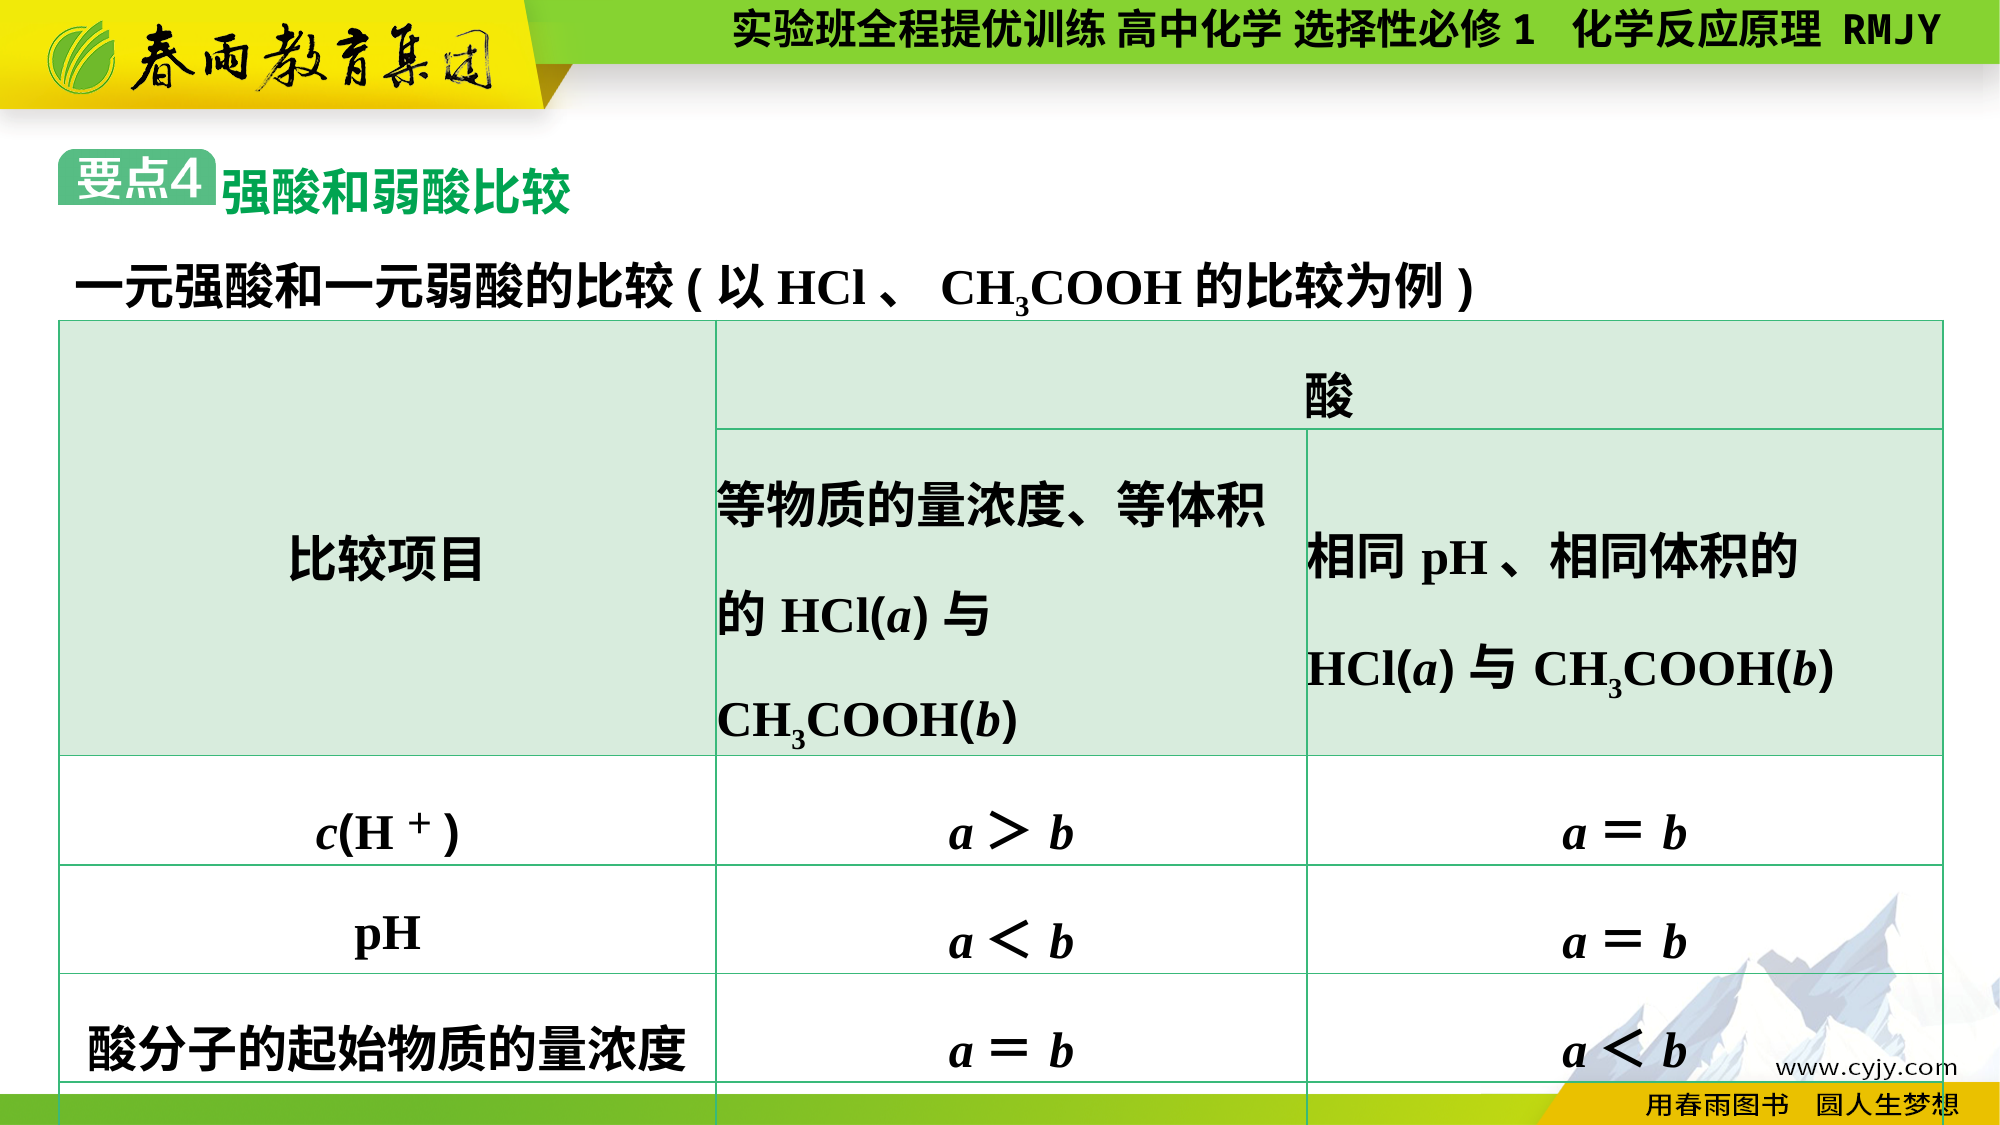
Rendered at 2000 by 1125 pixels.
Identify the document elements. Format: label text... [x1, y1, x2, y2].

table_cell c(Cl－)与c(CH3COO－)大小 [60, 1083, 715, 1125]
table_cell 酸分子的起始物质的量浓度 [60, 974, 715, 1081]
table_cell c(Cl－)＞c(CH3COO－) [717, 1083, 1306, 1125]
list 强酸和弱酸比较 一元强酸和一元弱酸的比较(以HCl、CH3COOH的比较为例) [59, 122, 1944, 308]
table_header 酸 [717, 321, 1942, 428]
table_cell pH [60, 866, 715, 973]
table_cell a＝b [1308, 756, 1942, 864]
table_cell c(Cl－)＝c(CH3COO－) [1308, 1083, 1942, 1125]
table_cell a＞b [717, 756, 1306, 864]
table_cell 相同pH、相同体积的HCl(a)与CH3COOH(b) [1308, 430, 1942, 755]
picture [0, 0, 2000, 1125]
table_cell a＝b [717, 974, 1306, 1081]
table_cell c(H＋) [60, 756, 715, 864]
table_cell a＜b [1308, 974, 1942, 1081]
table_cell a＜b [717, 866, 1306, 973]
table_header 比较项目 [60, 321, 715, 755]
table_cell 等物质的量浓度、等体积的HCl(a)与CH3COOH(b) [717, 430, 1306, 755]
table_cell a＝b [1308, 866, 1942, 973]
